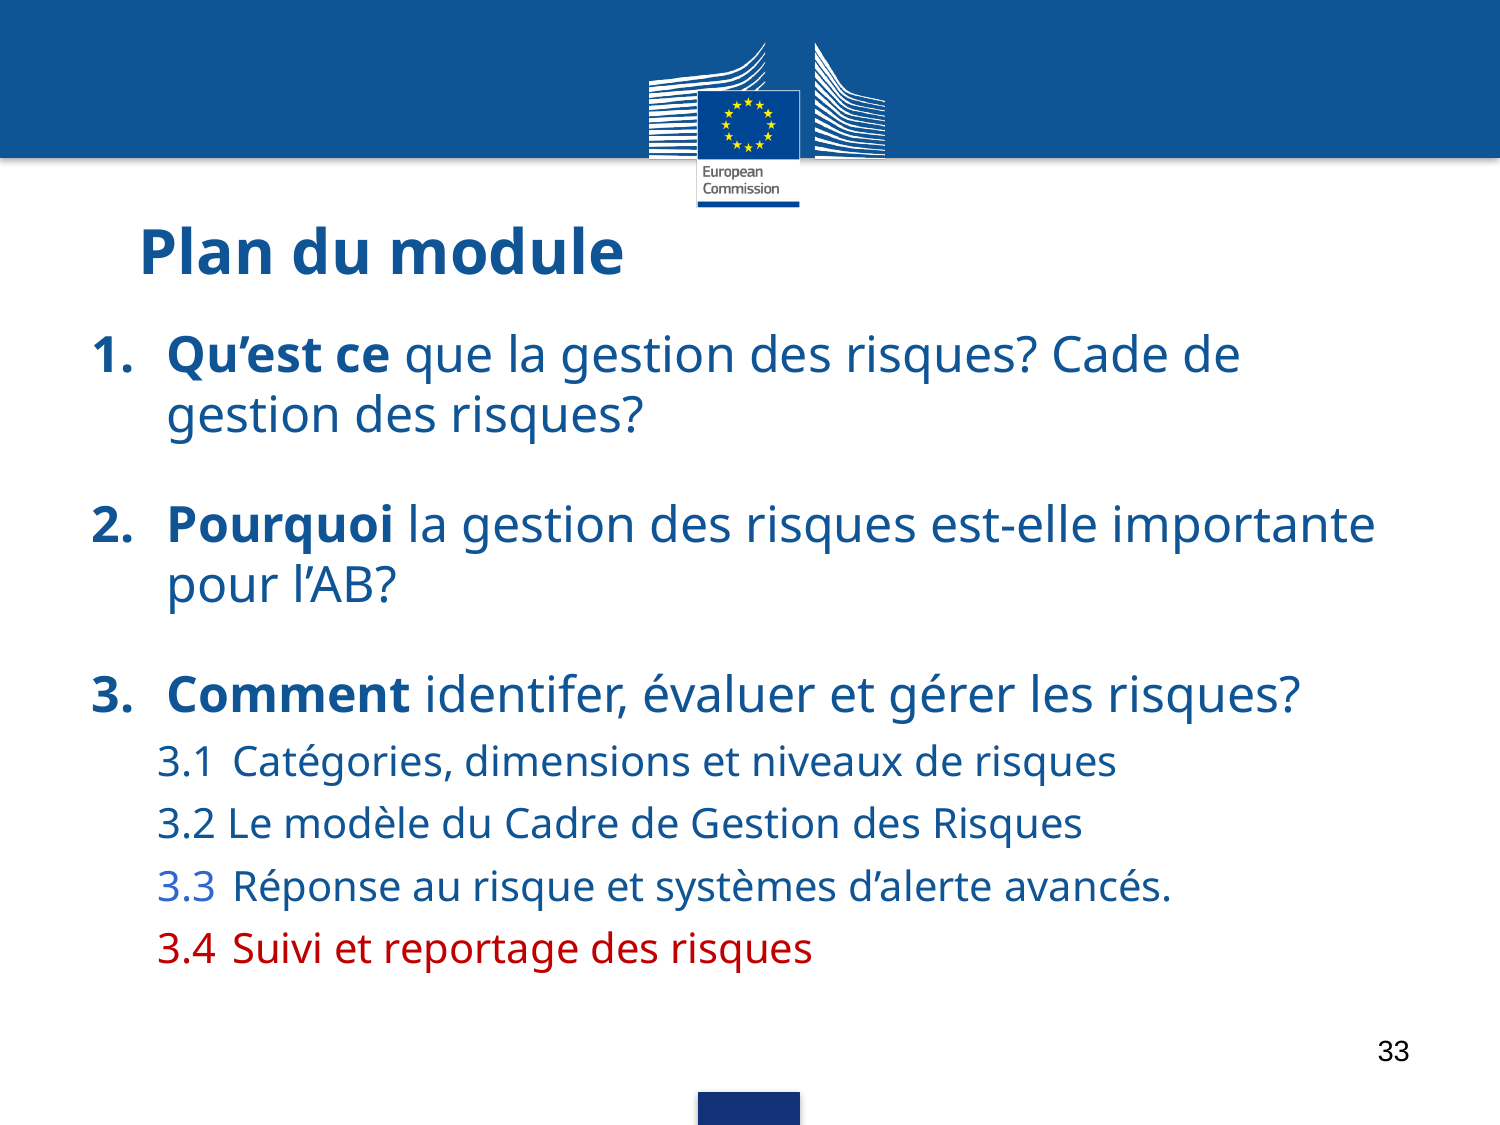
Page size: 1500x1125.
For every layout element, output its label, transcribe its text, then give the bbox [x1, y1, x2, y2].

title Plan du module [64, 172, 1416, 327]
slide_number 33 [1074, 1024, 1426, 1103]
list Qu’est ce que la gestion des risques? Cade de gestion des risques? Pourquoi la gestion des risques est-elle importante pour l’AB? Comment identifer, évaluer et gérer les risques? 3.1 Catégories, dimensions et niveaux de risques 3.2 Le modèle du Cadre de Gestion des Risques 3.3 Réponse au risque et systèmes d’alerte avancés. 3.4 Suivi et reportage des risques [76, 314, 1427, 894]
picture [649, 42, 885, 172]
